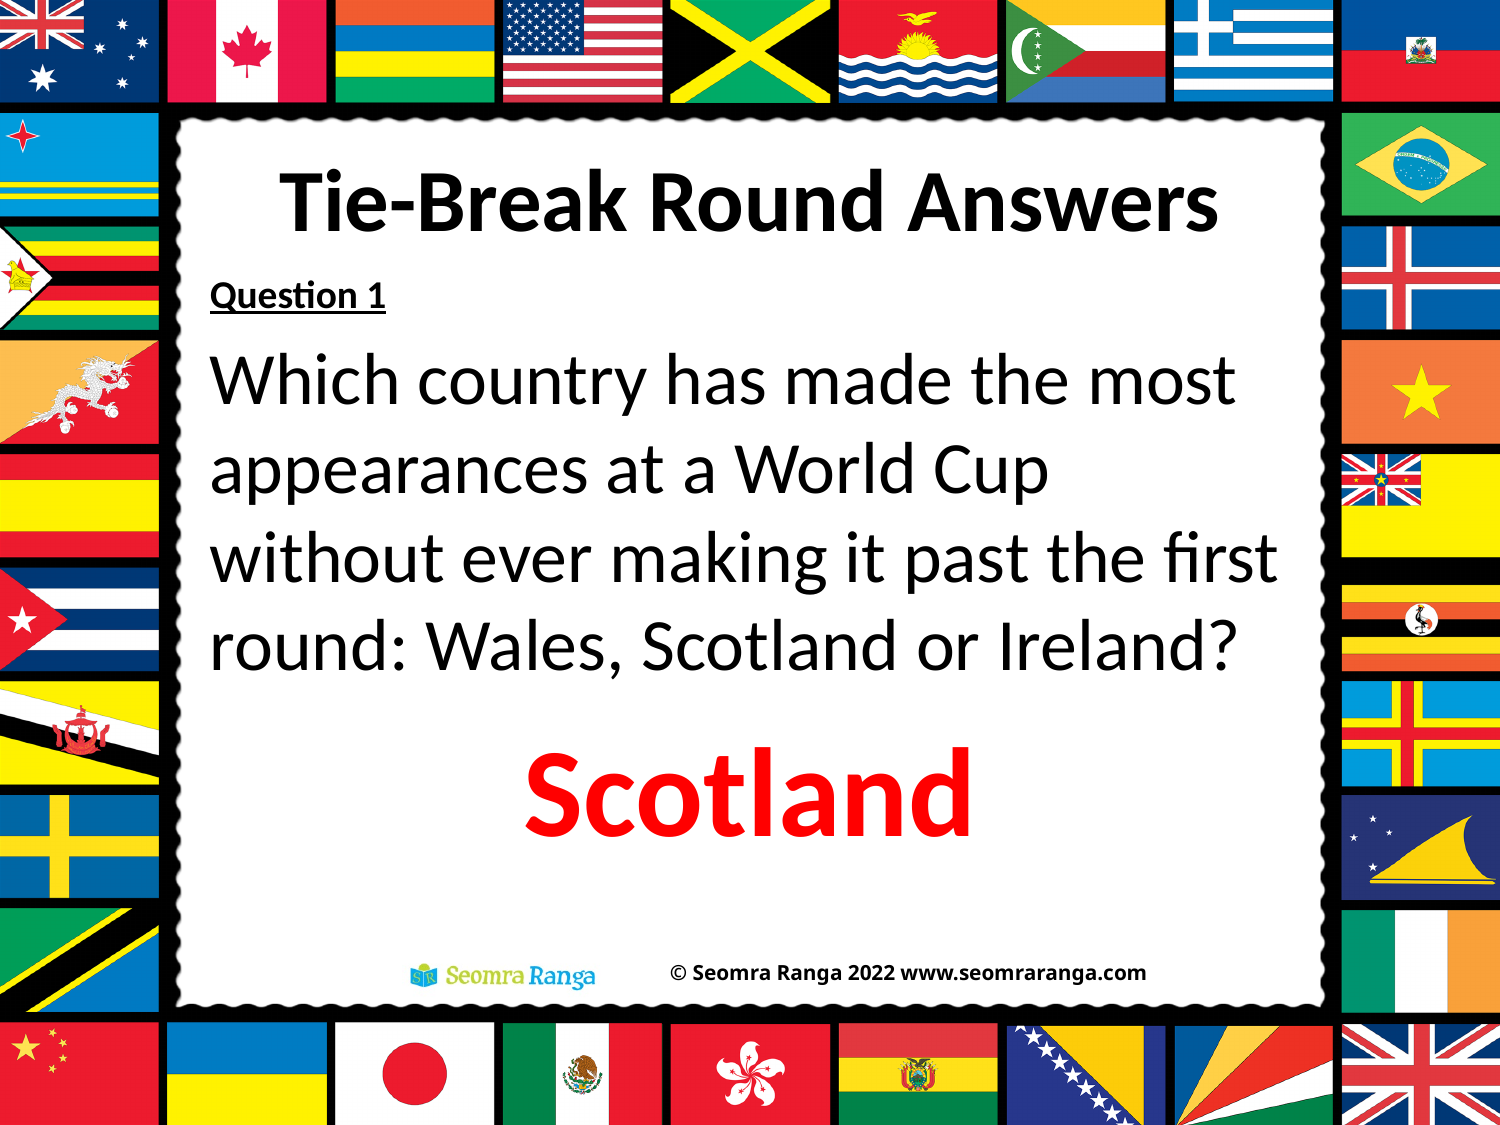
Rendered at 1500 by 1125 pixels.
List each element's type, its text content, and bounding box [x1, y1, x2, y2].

picture [0, 0, 1500, 1125]
title Tie-Break Round Answers [183, 101, 1317, 290]
picture [10, 122, 36, 150]
text_box © Seomra Ranga 2022 www.seomraranga.com [631, 953, 1187, 993]
list Question 1 Which country has made the most appearances at a World Cup without ever making it past the first round: Wales, Scotland or Ireland? Scotland [194, 261, 1306, 953]
